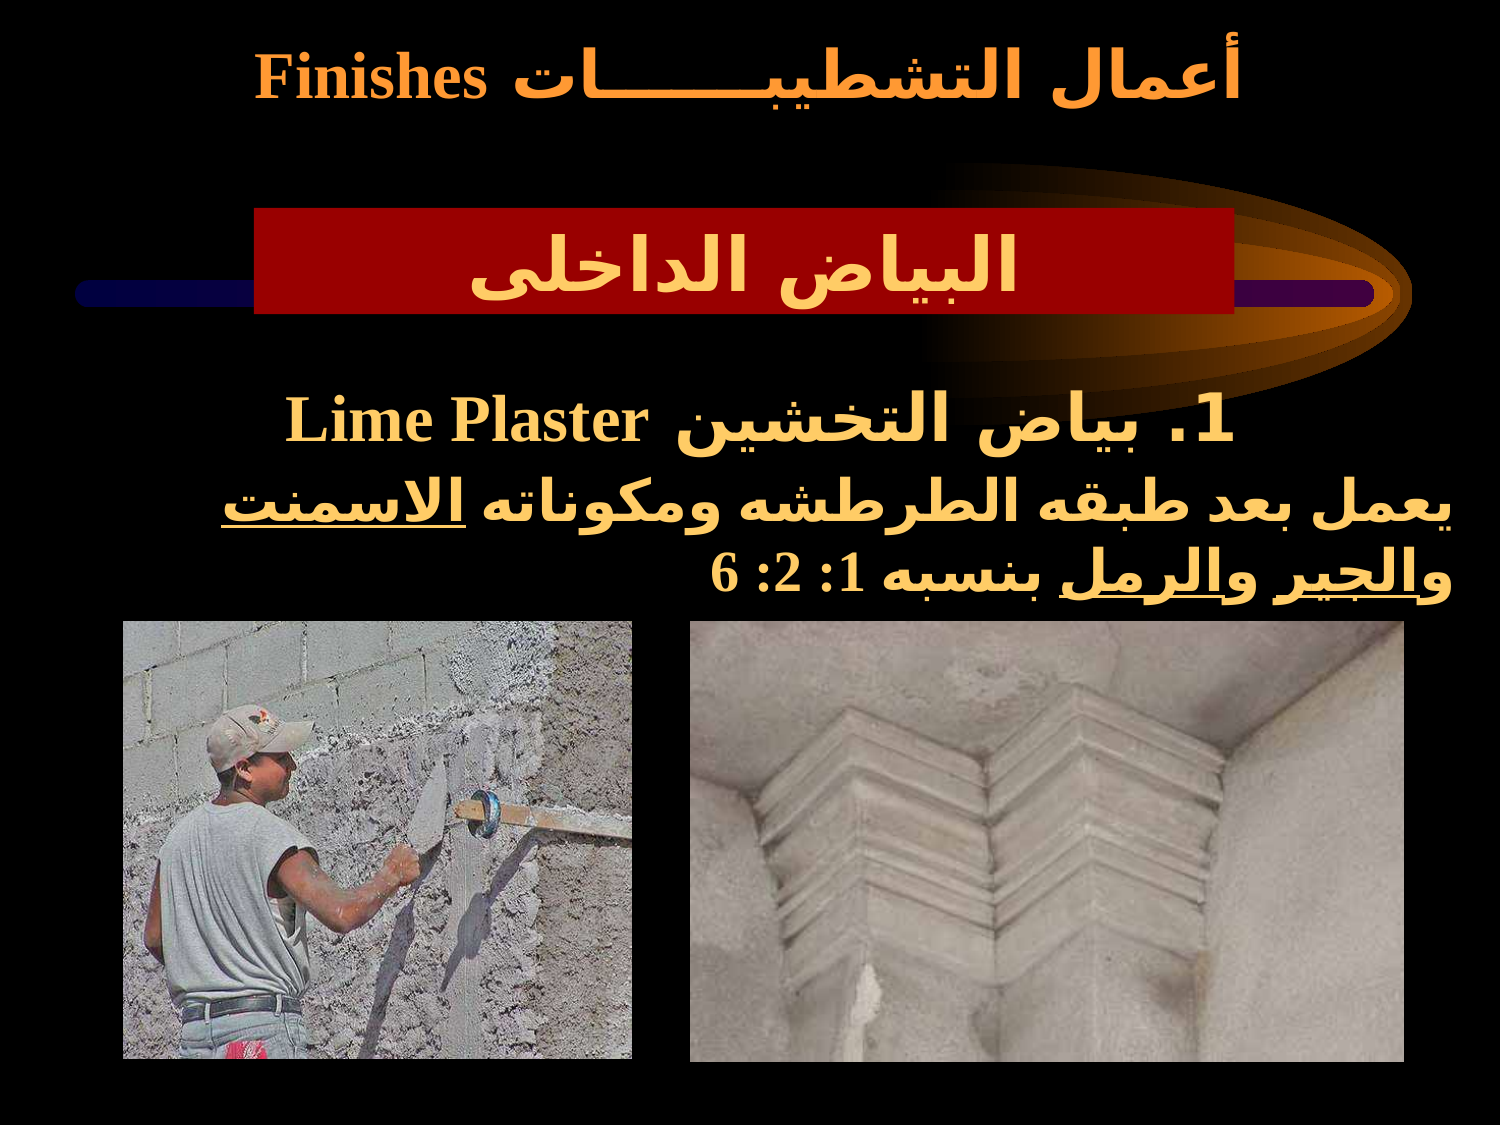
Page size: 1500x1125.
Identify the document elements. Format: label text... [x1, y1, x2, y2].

text_box أعمال التشطيبـــــــات Finishes [183, 19, 1317, 126]
text_box البياض الداخلى [253, 207, 1235, 315]
picture [690, 621, 1405, 1063]
text_box يعمل بعد طبقه الطرطشه ومكوناته الاسمنت والجير والرمل بنسبه 1: 2: 6 [53, 479, 1471, 586]
picture [123, 621, 632, 1059]
text_box 1. بياض التخشين Lime Plaster [478, 361, 1046, 469]
